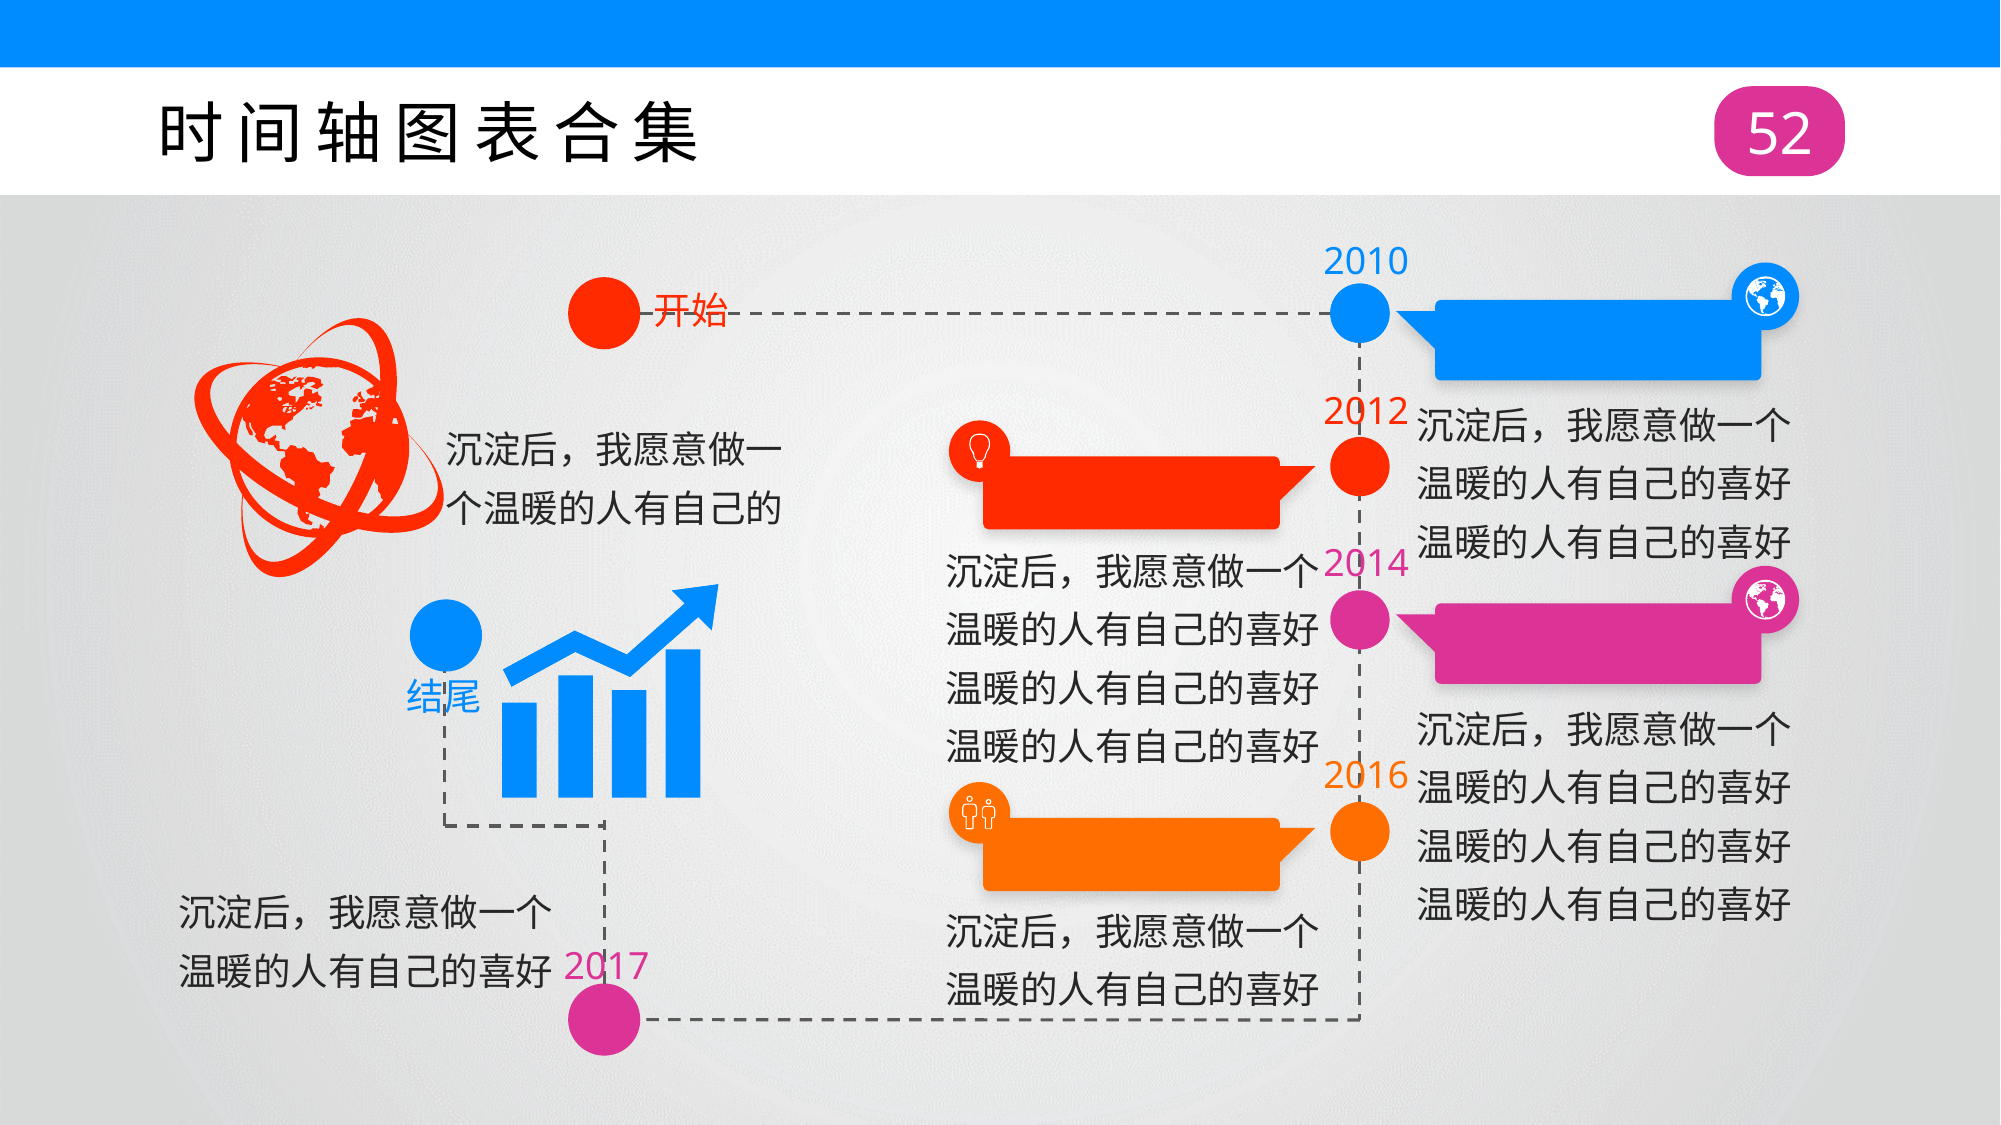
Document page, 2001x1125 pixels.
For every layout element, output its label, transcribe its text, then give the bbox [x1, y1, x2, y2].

picture [0, 0, 2001, 1125]
text_box 时间轴图表合集 [142, 83, 753, 178]
text_box 52 [1713, 85, 1847, 178]
text_box [0, 66, 2000, 196]
text_box 2010 [1308, 229, 1427, 262]
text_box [163, 262, 1837, 1056]
text_box [0, 0, 2000, 66]
